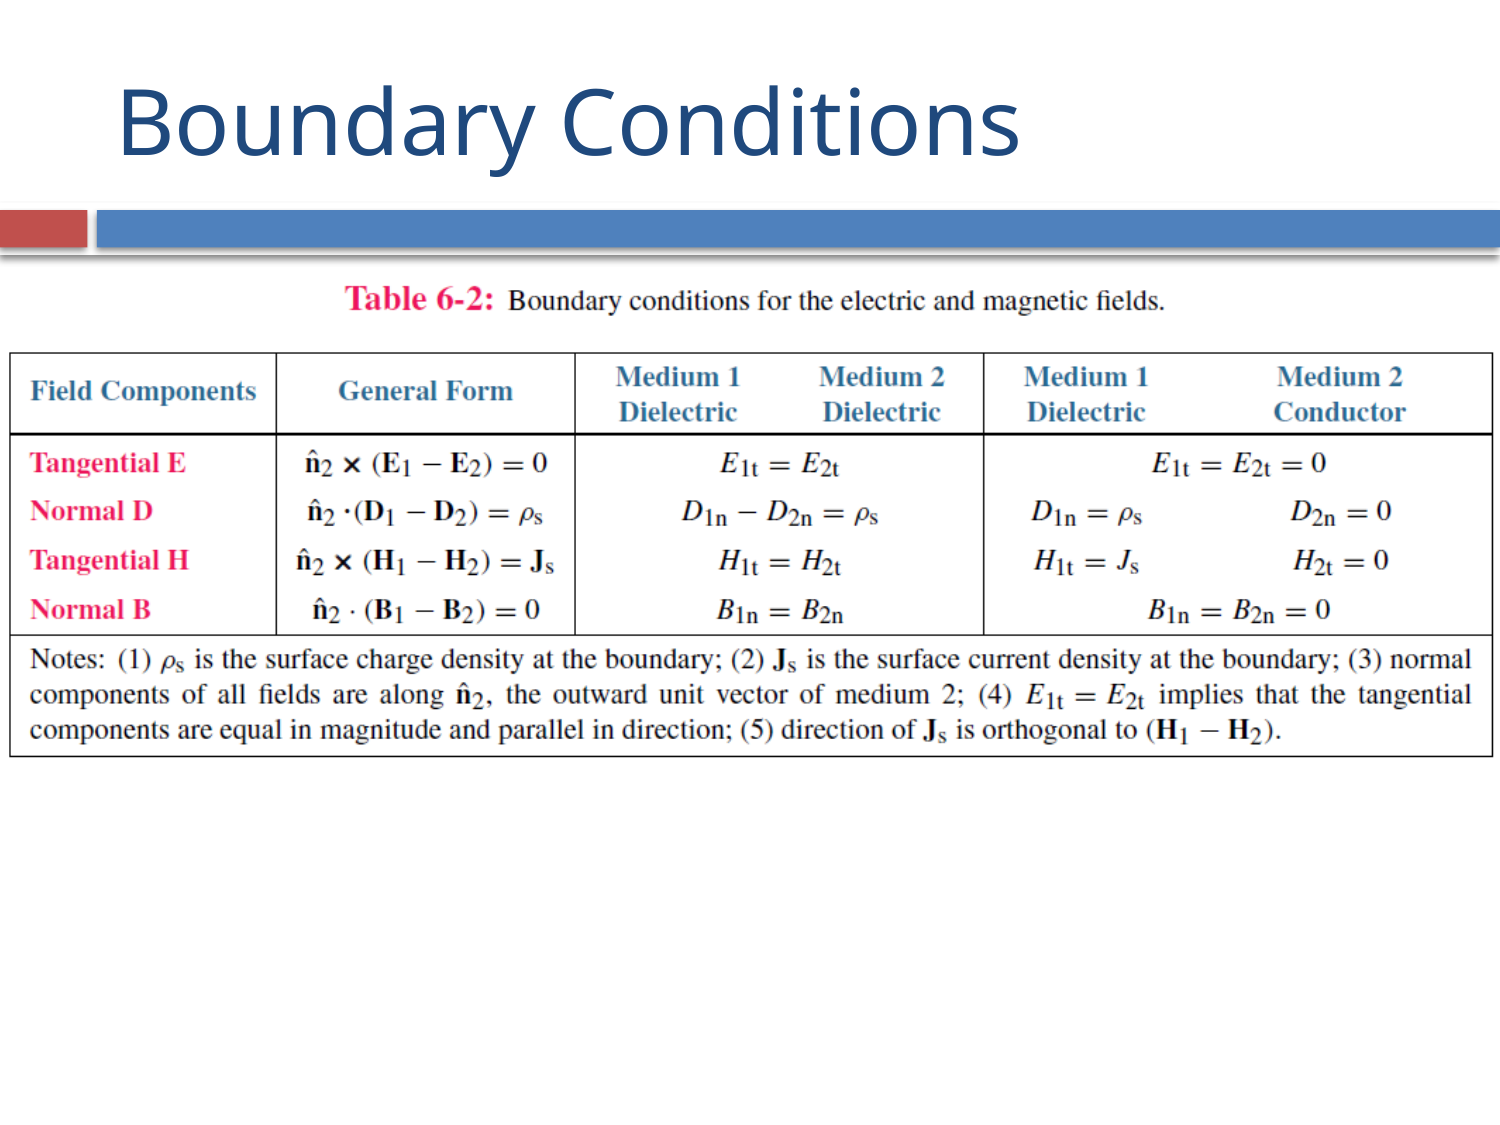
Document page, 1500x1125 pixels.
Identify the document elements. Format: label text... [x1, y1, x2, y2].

title Boundary Conditions [100, 37, 1438, 200]
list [1, 282, 1499, 763]
